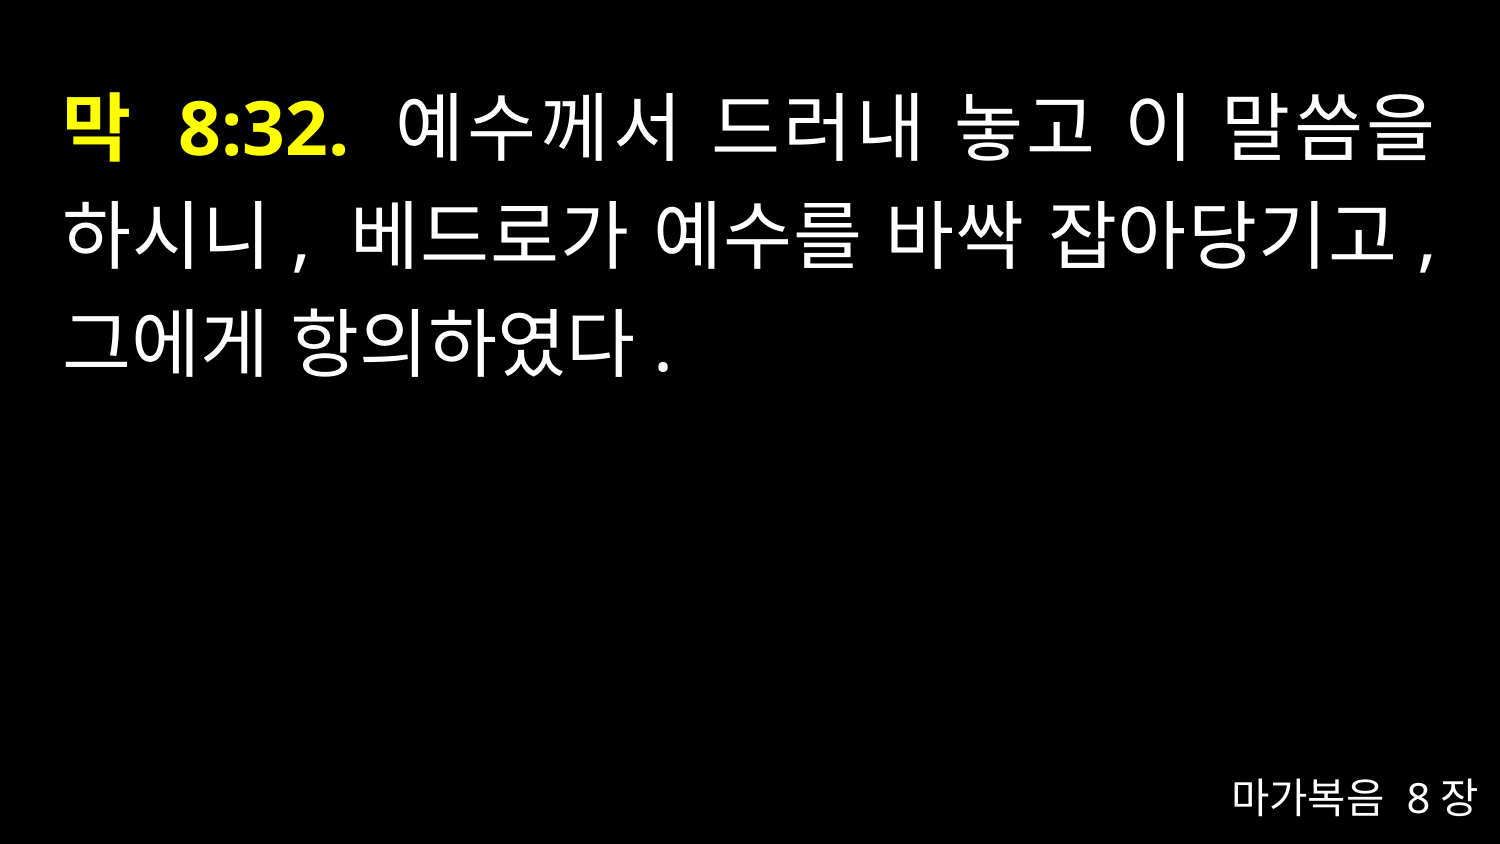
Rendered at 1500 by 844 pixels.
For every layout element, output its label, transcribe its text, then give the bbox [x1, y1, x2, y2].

title 막 8:32. 예수께서 드러내 놓고 이 말씀을 하시니, 베드로가 예수를 바싹 잡아당기고, 그에게 항의하였다. [0, 0, 1500, 844]
subtitle 마가복음 8장 [916, 770, 1500, 844]
